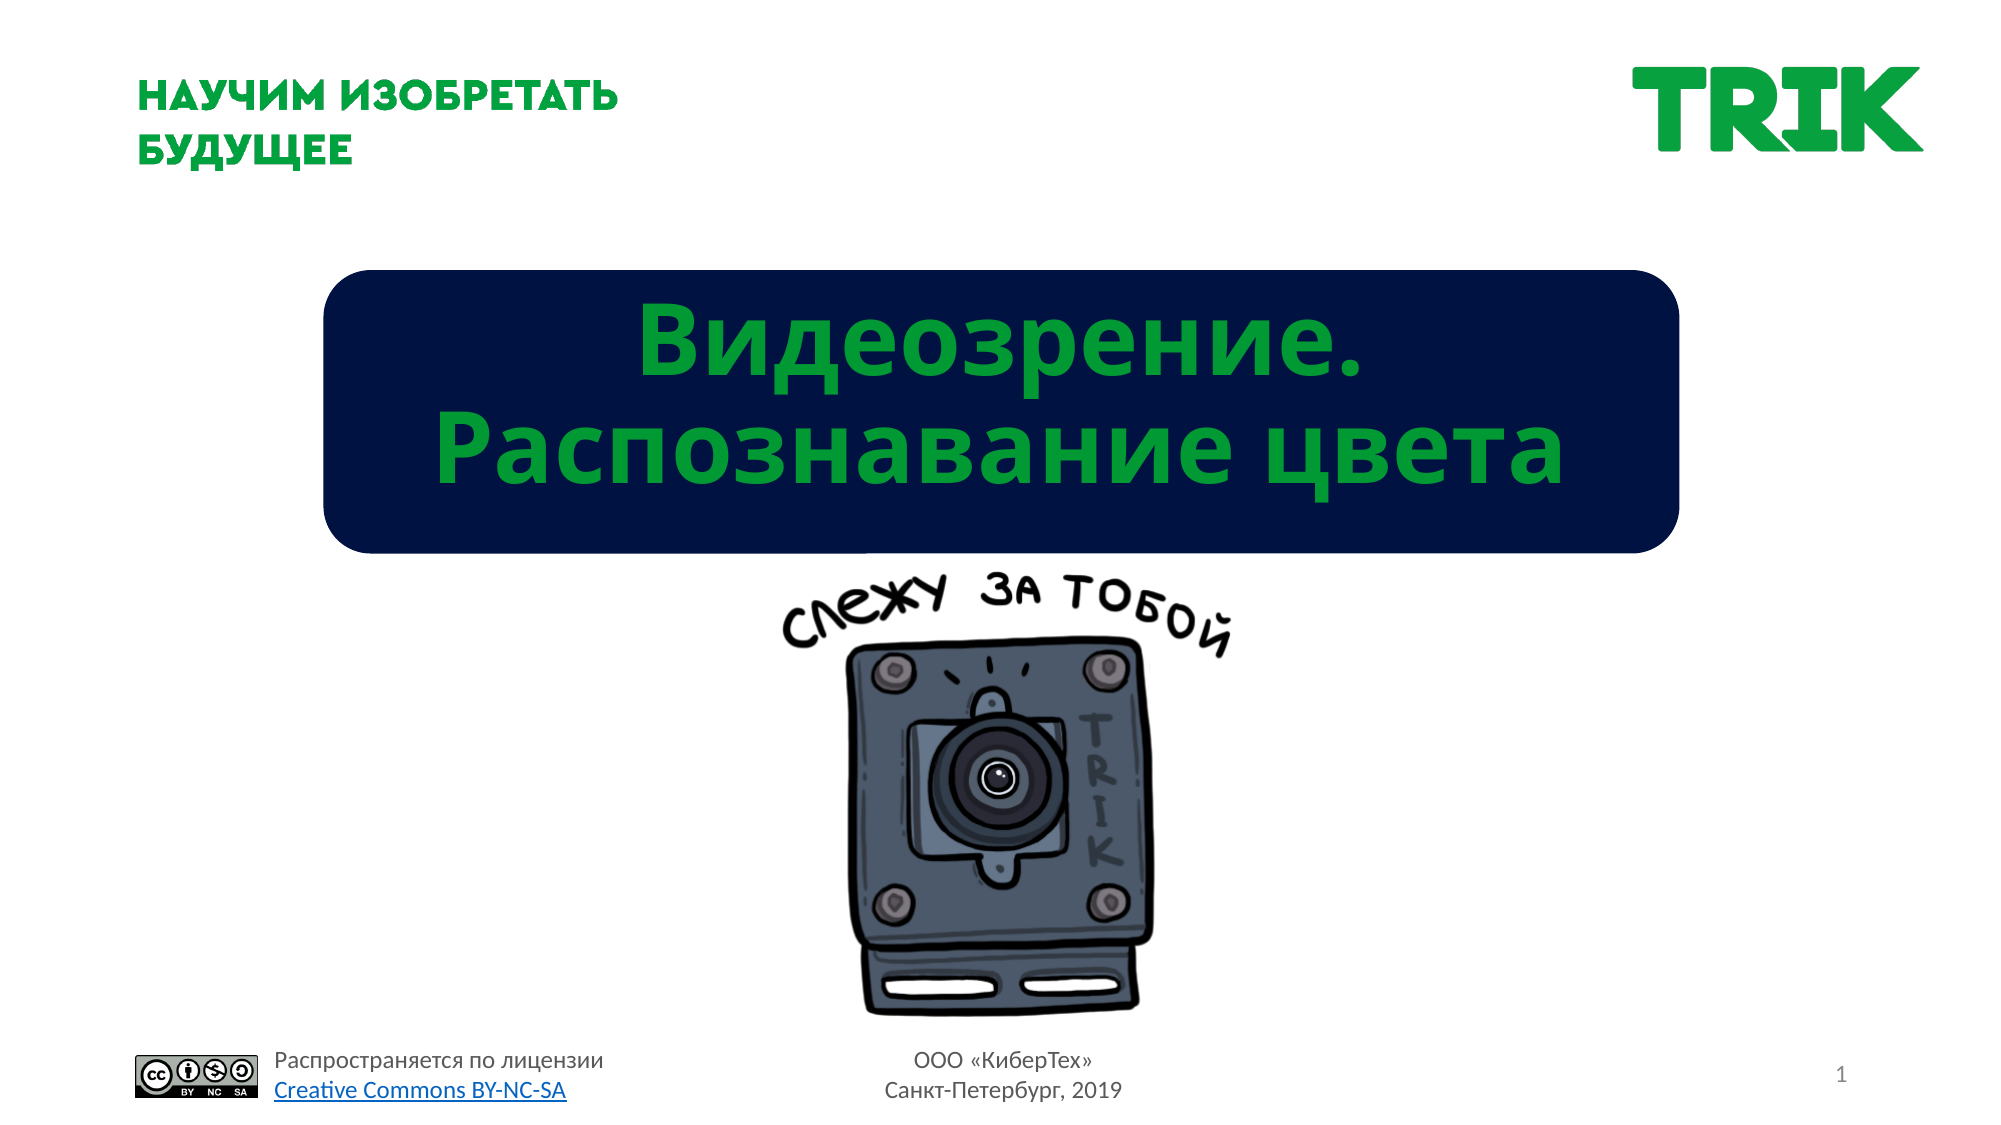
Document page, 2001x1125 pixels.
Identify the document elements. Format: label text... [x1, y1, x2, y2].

title Видеозрение. Распознавание цвета [322, 369, 1678, 513]
picture [135, 1055, 258, 1098]
picture [137, 78, 618, 171]
slide_number 1 [1412, 1042, 1863, 1103]
picture [743, 539, 1257, 1053]
picture [1631, 64, 1924, 154]
